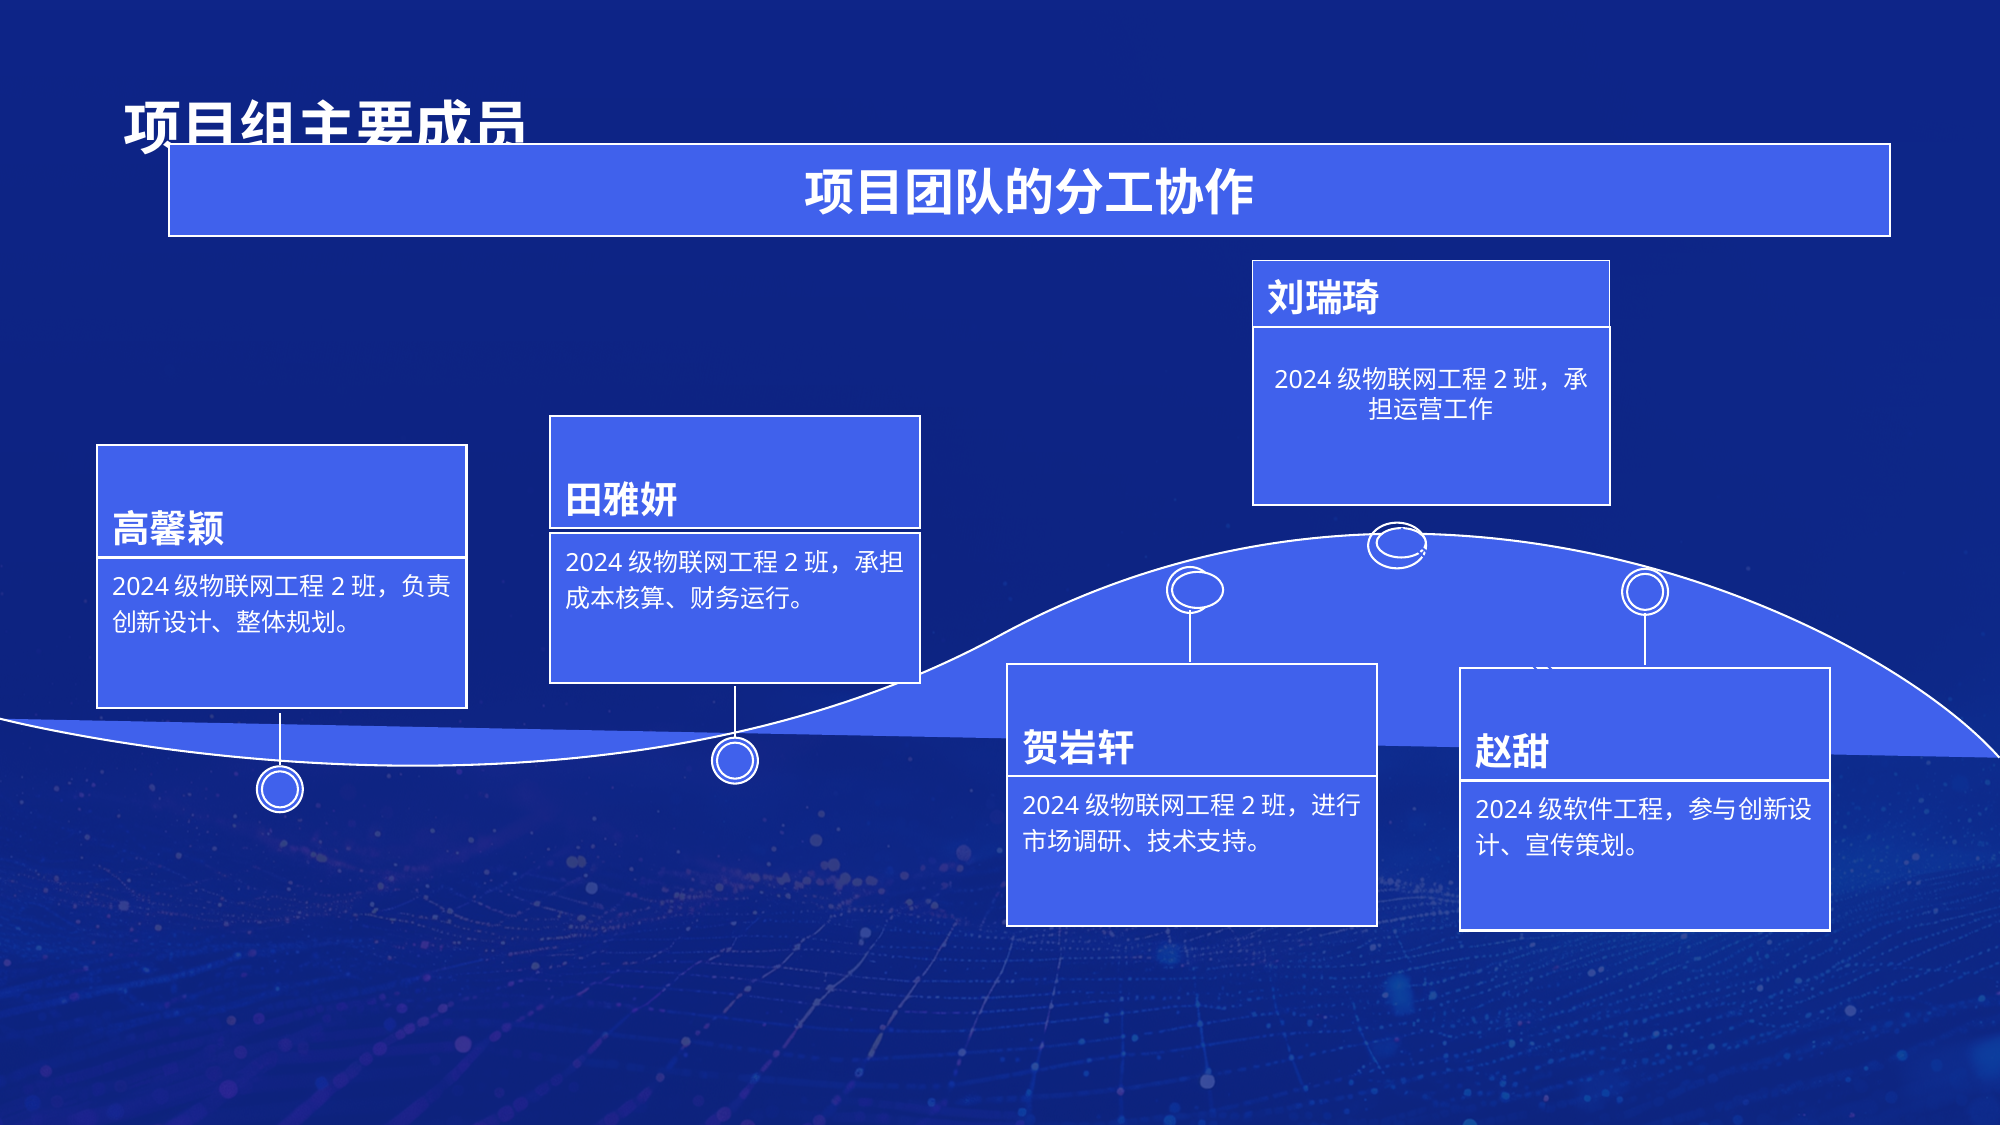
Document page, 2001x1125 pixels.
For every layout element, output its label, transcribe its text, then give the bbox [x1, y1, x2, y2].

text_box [1398, 531, 1549, 682]
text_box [1401, 528, 1555, 673]
title 项目组主要成员 [108, 21, 1890, 143]
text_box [0, 143, 2000, 931]
